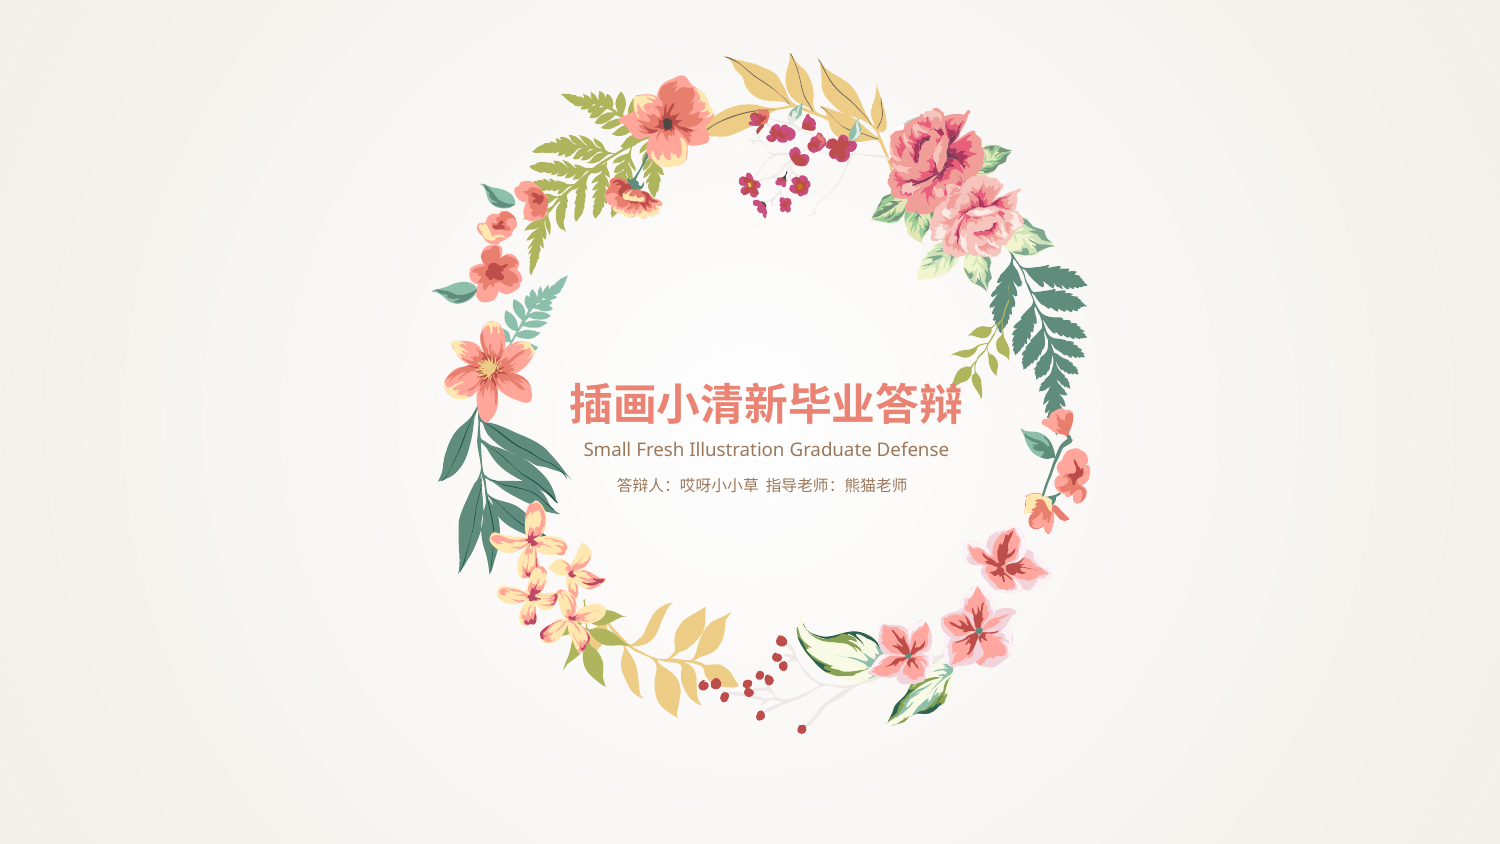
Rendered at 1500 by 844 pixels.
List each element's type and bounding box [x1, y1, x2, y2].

text_box [601, 468, 923, 503]
text_box [431, 52, 1093, 737]
